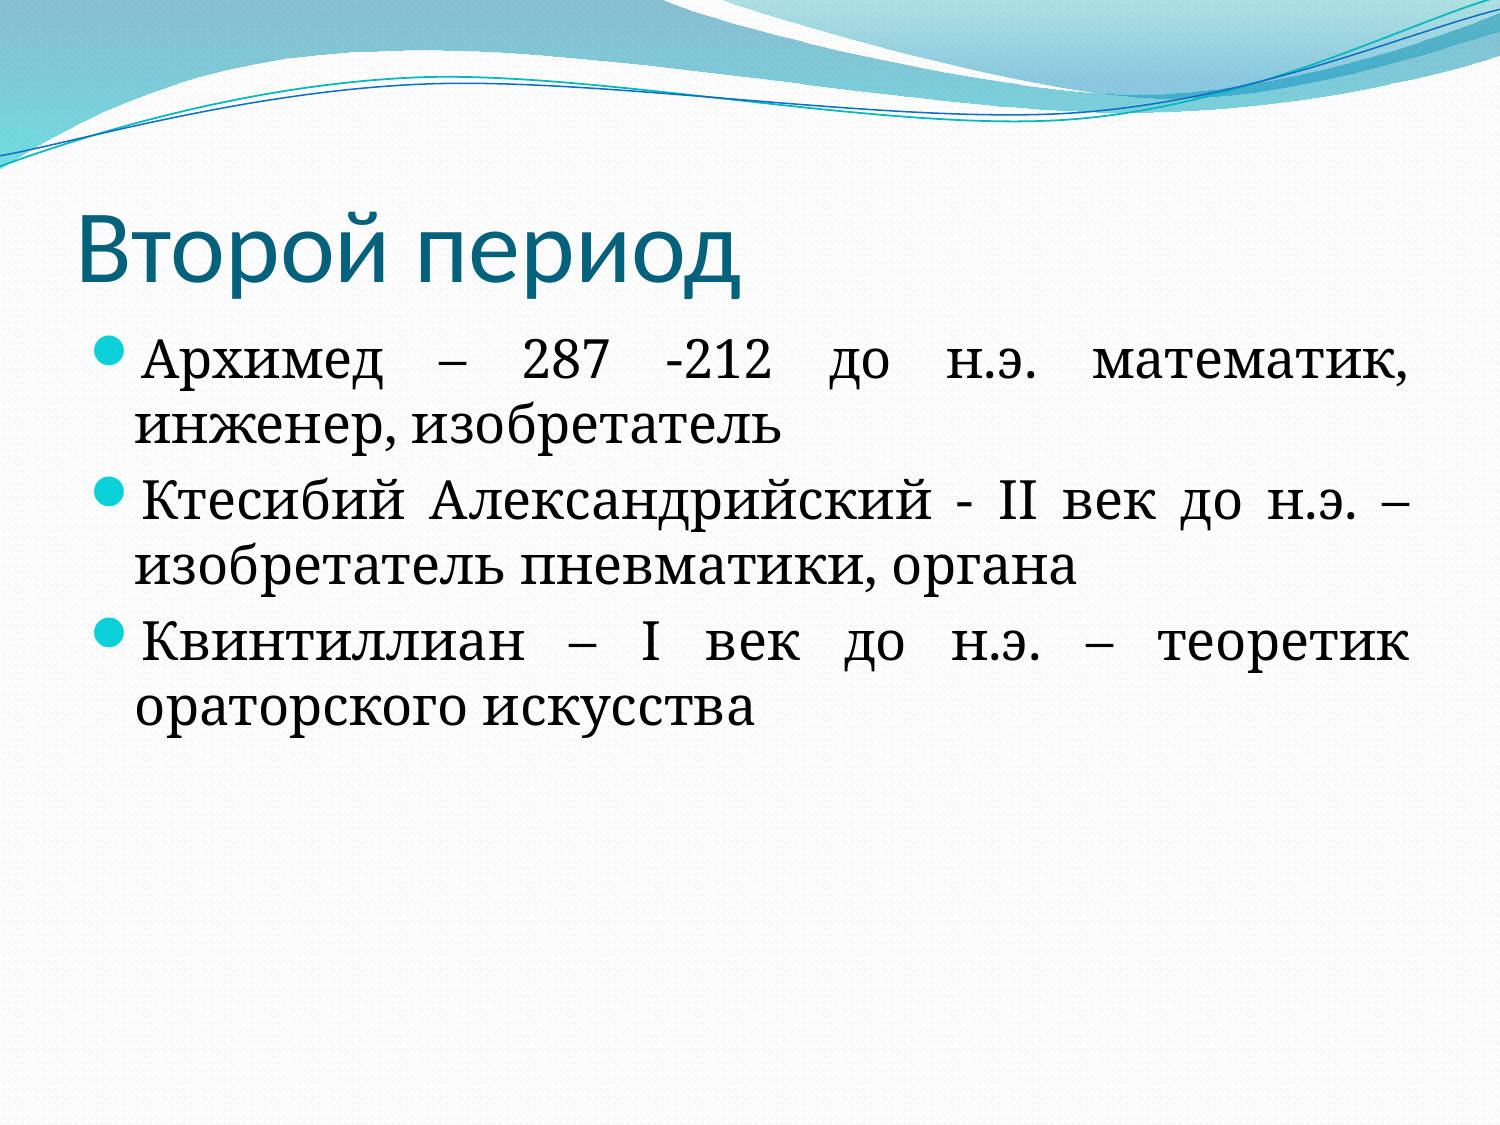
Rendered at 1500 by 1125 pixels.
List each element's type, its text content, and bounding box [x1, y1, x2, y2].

list Архимед – 287 -212 до н.э. математик, инженер, изобретатель Ктесибий Александрийский - II век до н.э. – изобретатель пневматики, органа Квинтиллиан – I век до н.э. – теоретик ораторского искусства [75, 317, 1425, 1038]
title Второй период [75, 115, 1425, 303]
